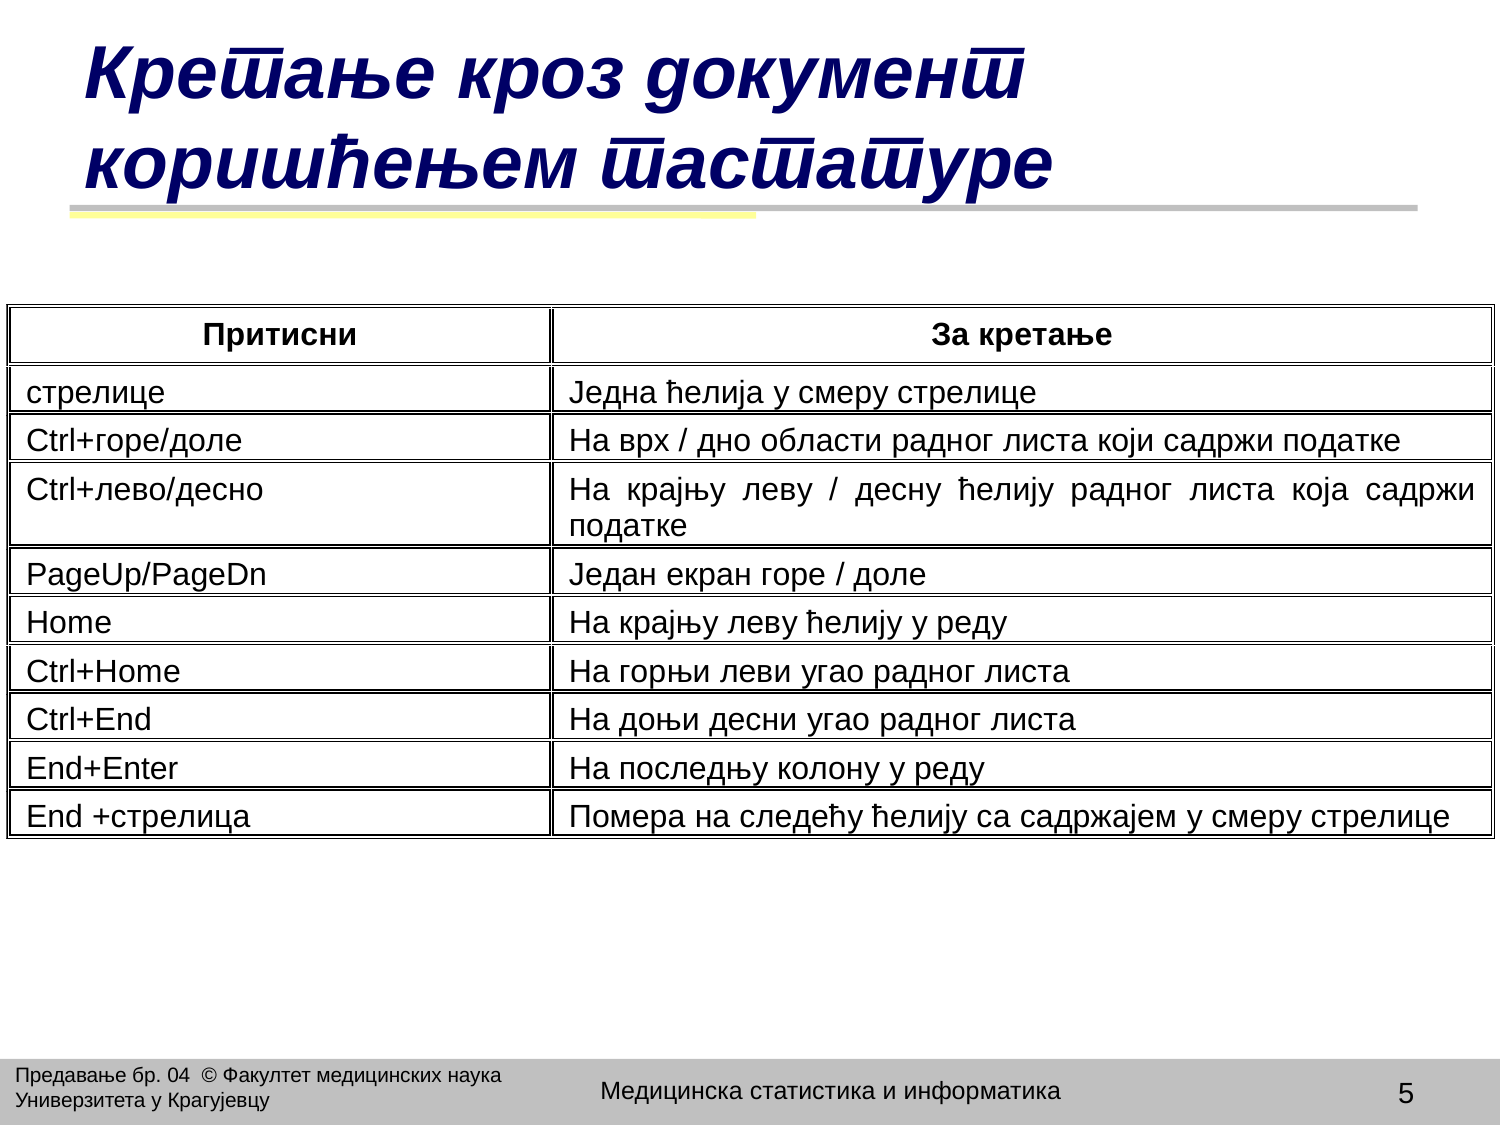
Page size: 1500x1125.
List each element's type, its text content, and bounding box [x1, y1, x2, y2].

slide_number 5 [1166, 1066, 1430, 1125]
footer Медицинска статистика и информатика [512, 1066, 1151, 1125]
title Кретање кроз документ коришћењем тастатуре [69, 19, 1426, 208]
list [5, 303, 1500, 896]
slide_number Предавање бр. 04 © Факултет медицинских наука Универзитета у Крагујевцу [0, 1053, 619, 1108]
